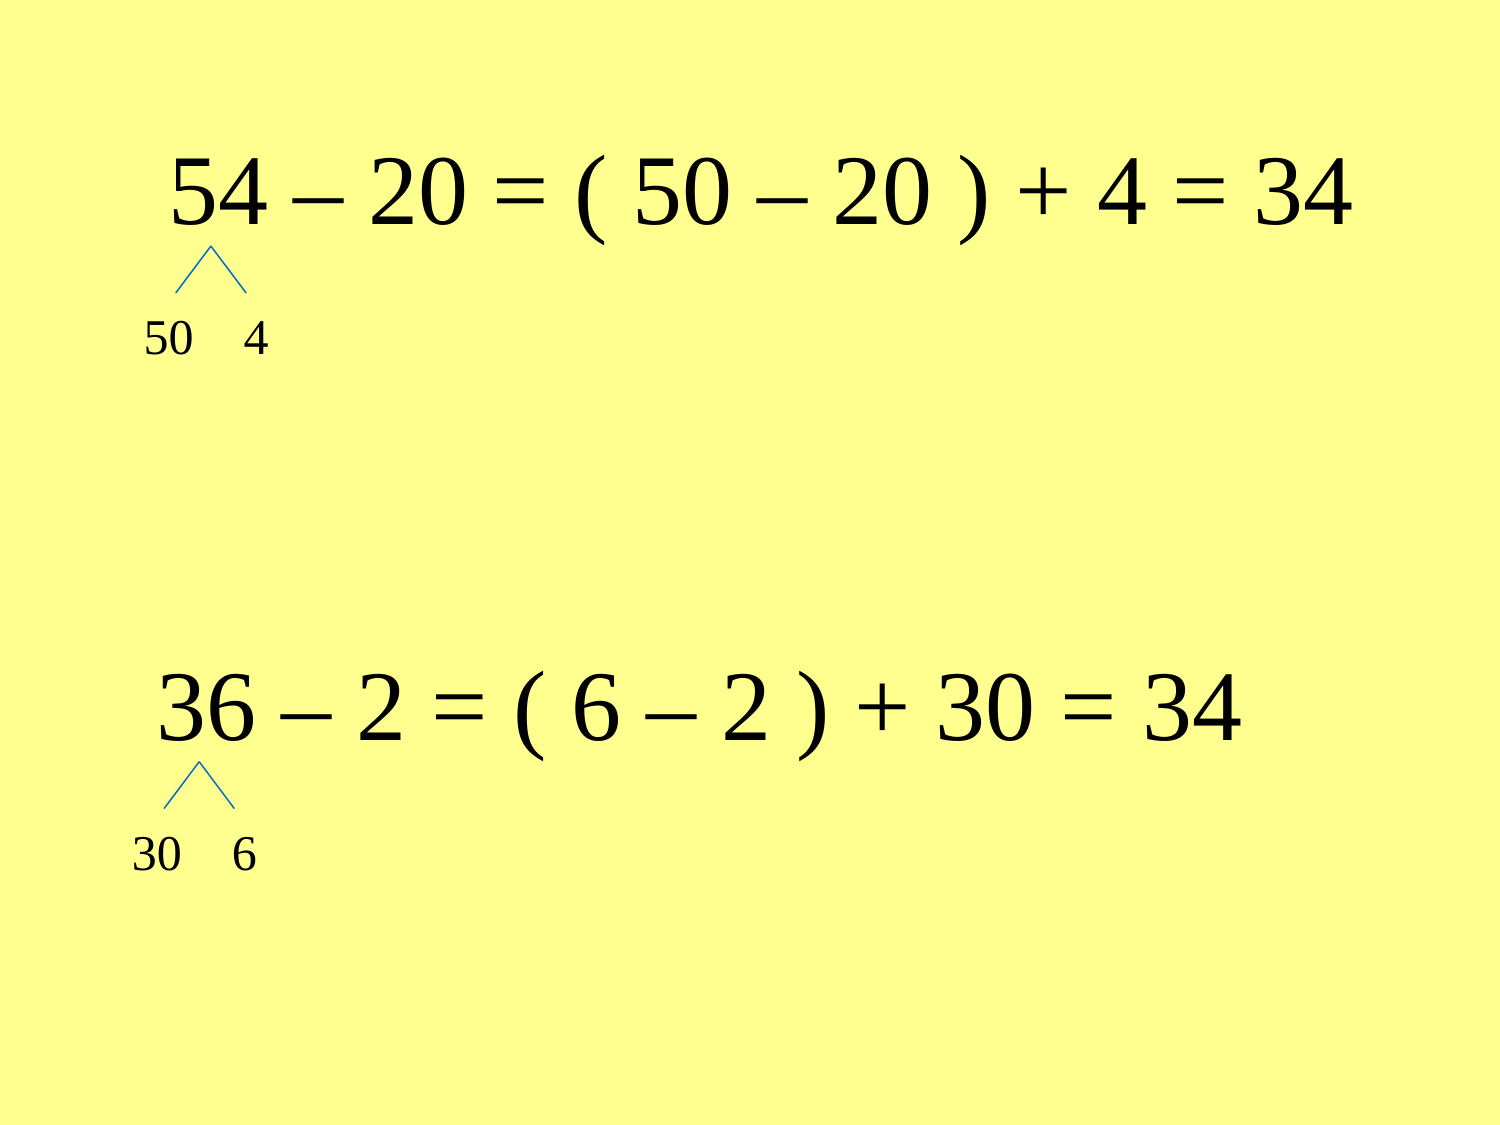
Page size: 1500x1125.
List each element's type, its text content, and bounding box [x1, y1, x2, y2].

text_box 54 – 20 = ( 50 – 20 ) + 4 = 34 50 4 [128, 117, 1439, 372]
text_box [204, 251, 253, 288]
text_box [157, 767, 206, 803]
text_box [207, 767, 241, 803]
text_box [169, 251, 203, 288]
text_box 36 – 2 = ( 6 – 2 ) + 30 = 34 30 6 [117, 632, 1303, 948]
